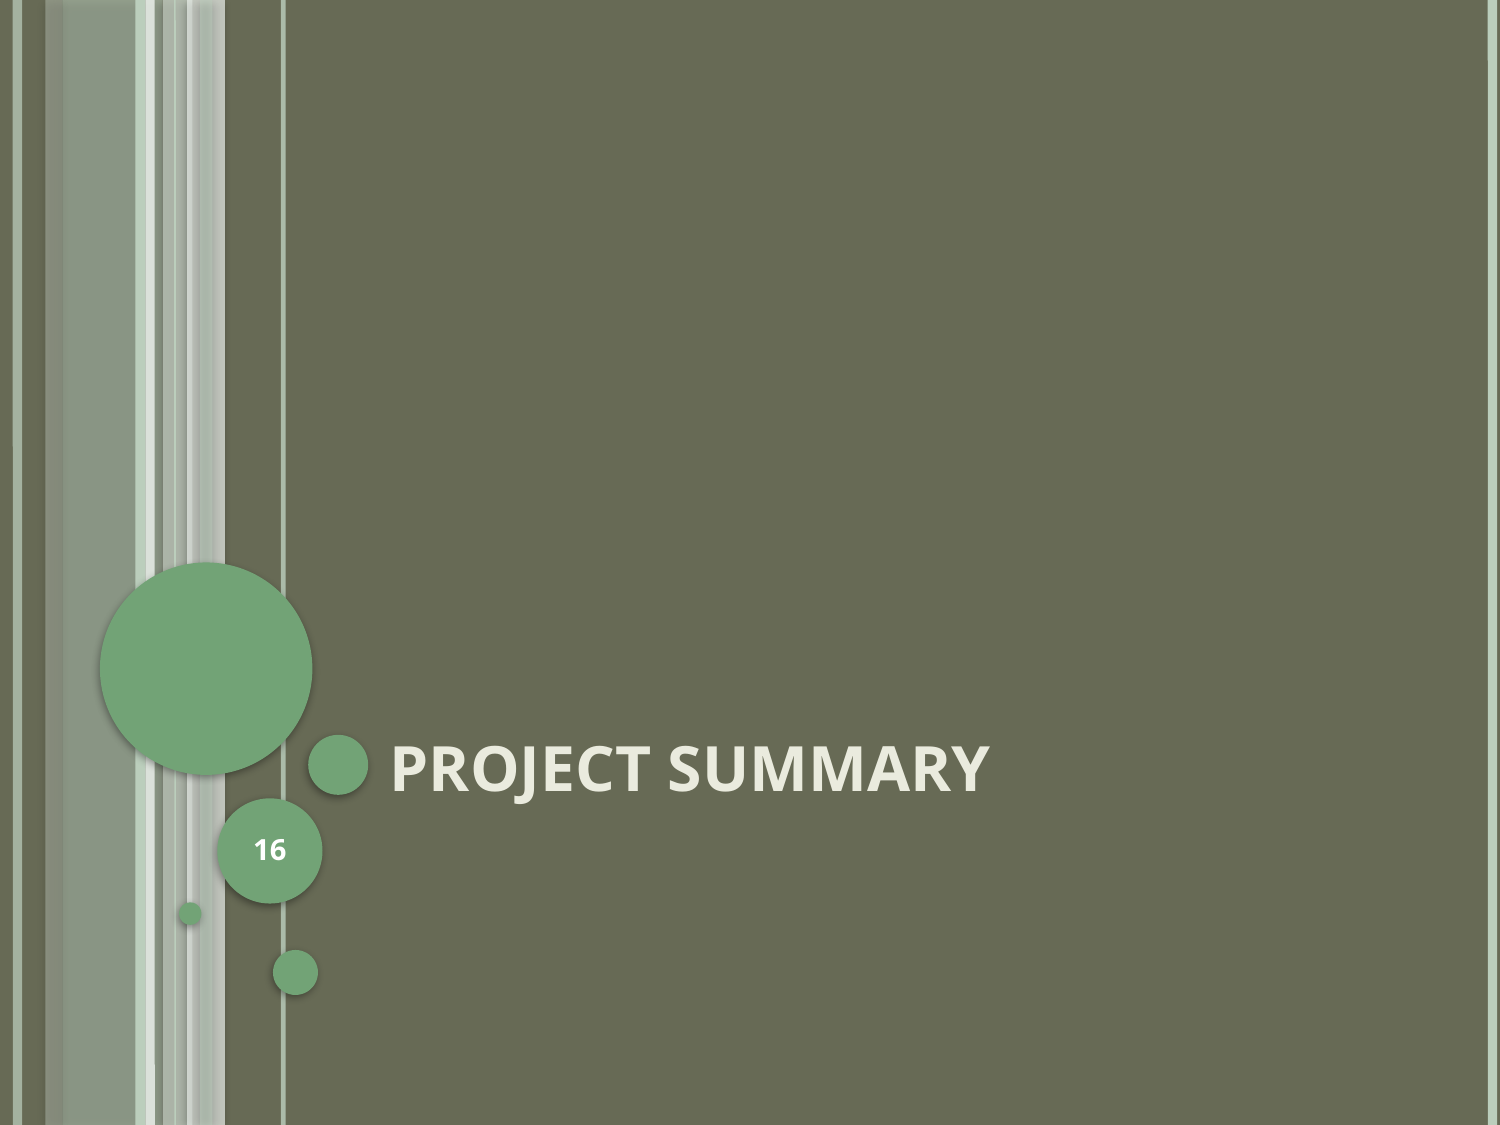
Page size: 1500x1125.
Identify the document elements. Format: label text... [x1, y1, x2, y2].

title Project Summary [375, 474, 1388, 812]
slide_number 16 [219, 808, 320, 894]
